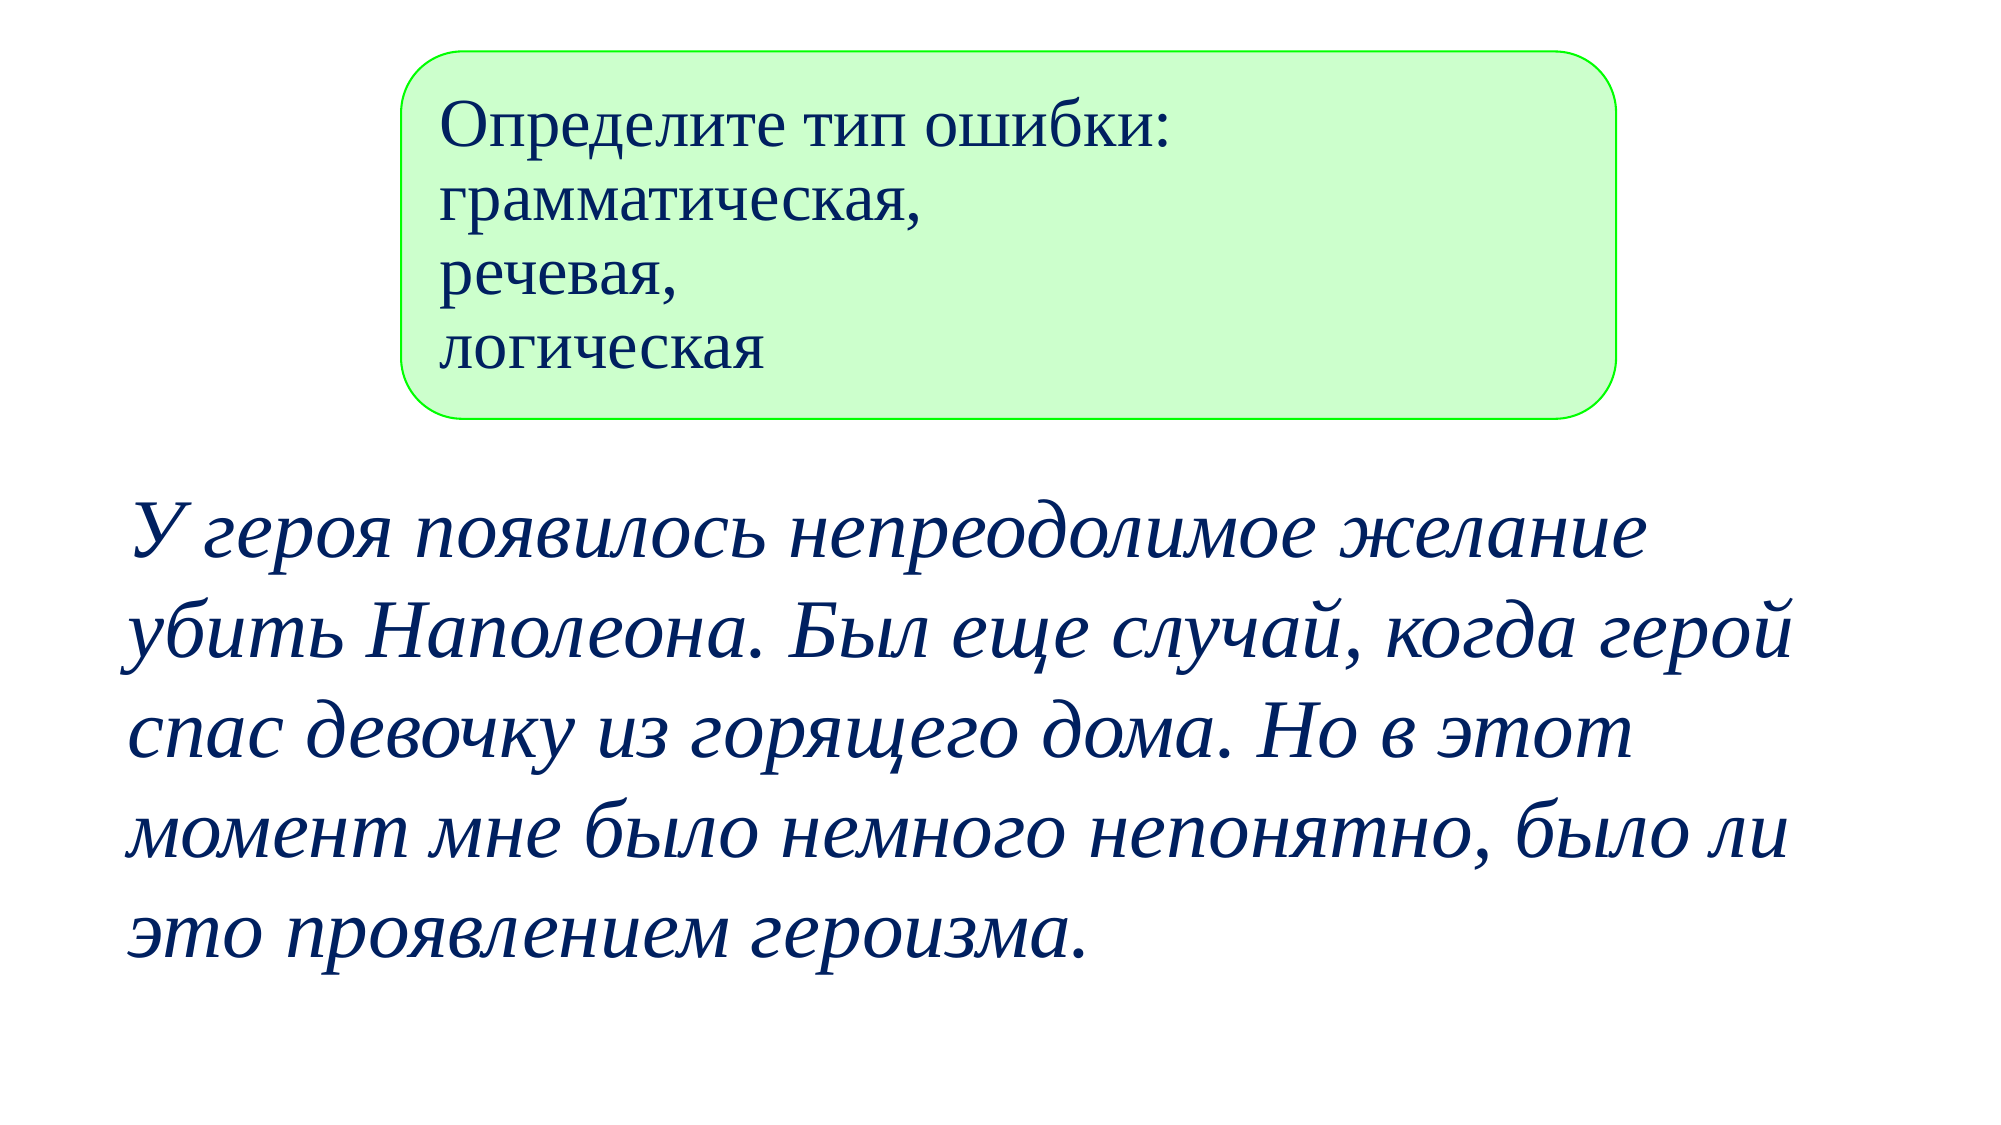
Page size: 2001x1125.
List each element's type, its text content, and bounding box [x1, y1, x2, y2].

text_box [401, 51, 1617, 419]
text_box У героя появилось непреодолимое желание убить Наполеона. Был еще случай, когда герой спас девочку из горящего дома. Но в этот момент мне было немного непонятно, было ли это проявлением героизма. [112, 467, 1868, 982]
